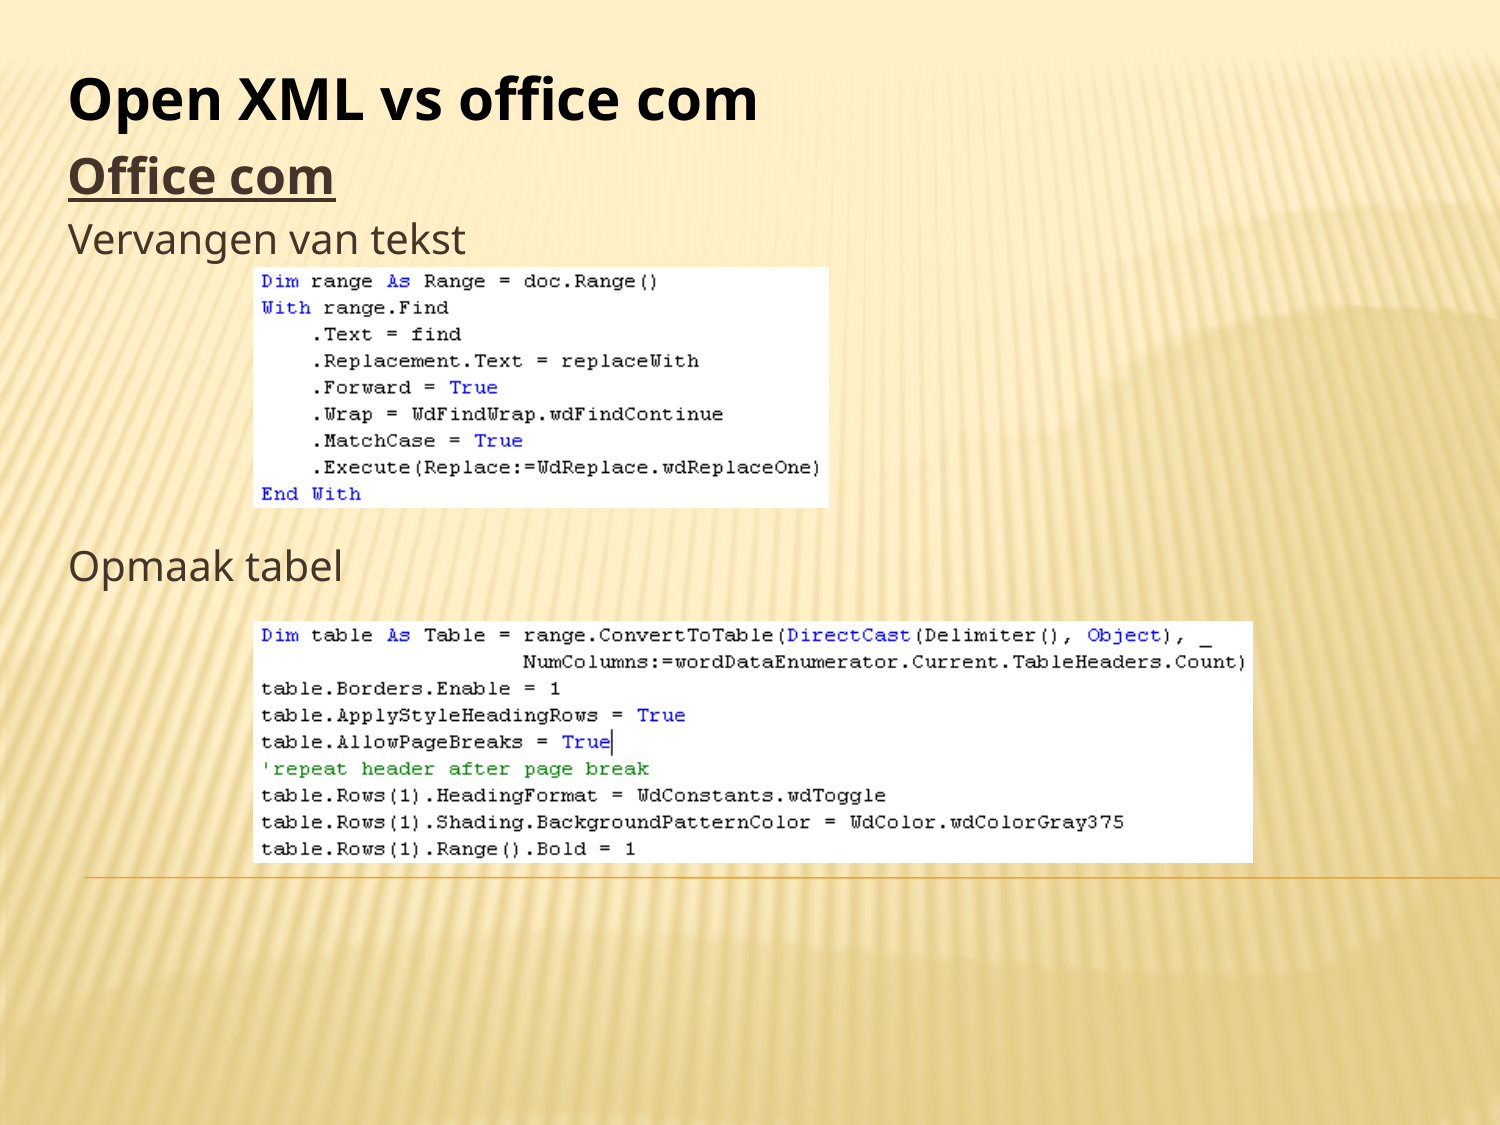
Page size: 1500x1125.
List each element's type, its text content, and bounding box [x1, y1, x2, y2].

text_box Open XML vs office com [53, 54, 1447, 140]
picture [253, 621, 1253, 863]
subtitle Office com Vervangen van tekst Opmaak tabel [53, 137, 1459, 740]
picture [253, 266, 830, 509]
